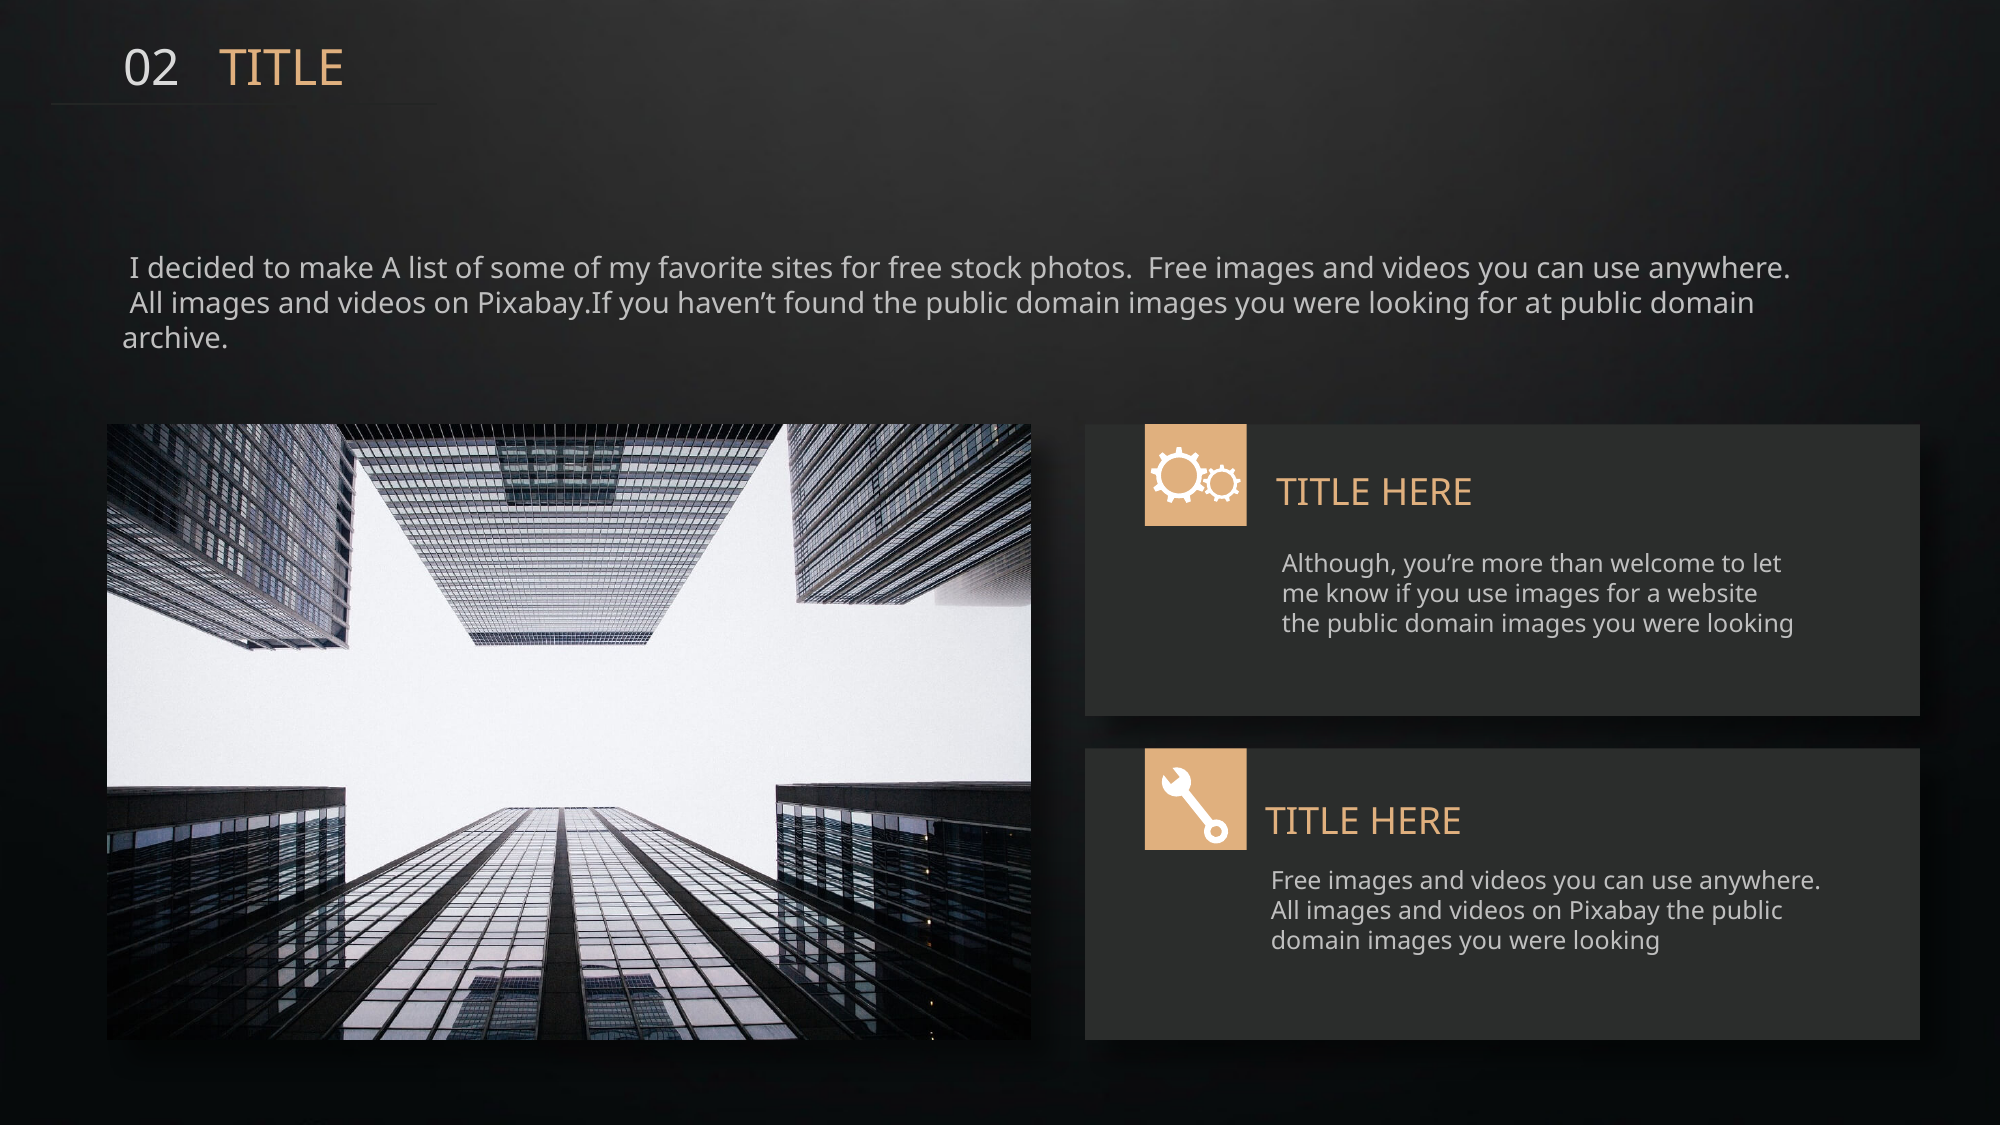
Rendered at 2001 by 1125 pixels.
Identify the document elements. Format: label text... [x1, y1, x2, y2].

text_box [1084, 747, 1921, 1041]
text_box Although, you’re more than welcome to let me know if you use images for a website the public domain images you were looking [1267, 539, 1823, 645]
text_box [1144, 747, 1248, 851]
text_box TITLE HERE [1261, 460, 1488, 521]
text_box [1150, 447, 1241, 503]
text_box TITLE HERE [1250, 789, 1477, 850]
text_box 02 TITLE [107, 28, 362, 103]
text_box [1144, 423, 1248, 527]
text_box [1084, 423, 1921, 717]
text_box I decided to make A list of some of my favorite sites for free stock photos. Free images and videos you can use anywhere. All images and videos on Pixabay.If you haven’t found the public domain images you were looking for at public domain archive. [107, 242, 1842, 362]
text_box Free images and videos you can use anywhere. All images and videos on Pixabay the public domain images you were looking [1256, 856, 1842, 962]
picture [0, 0, 2000, 1125]
text_box [1160, 766, 1230, 845]
